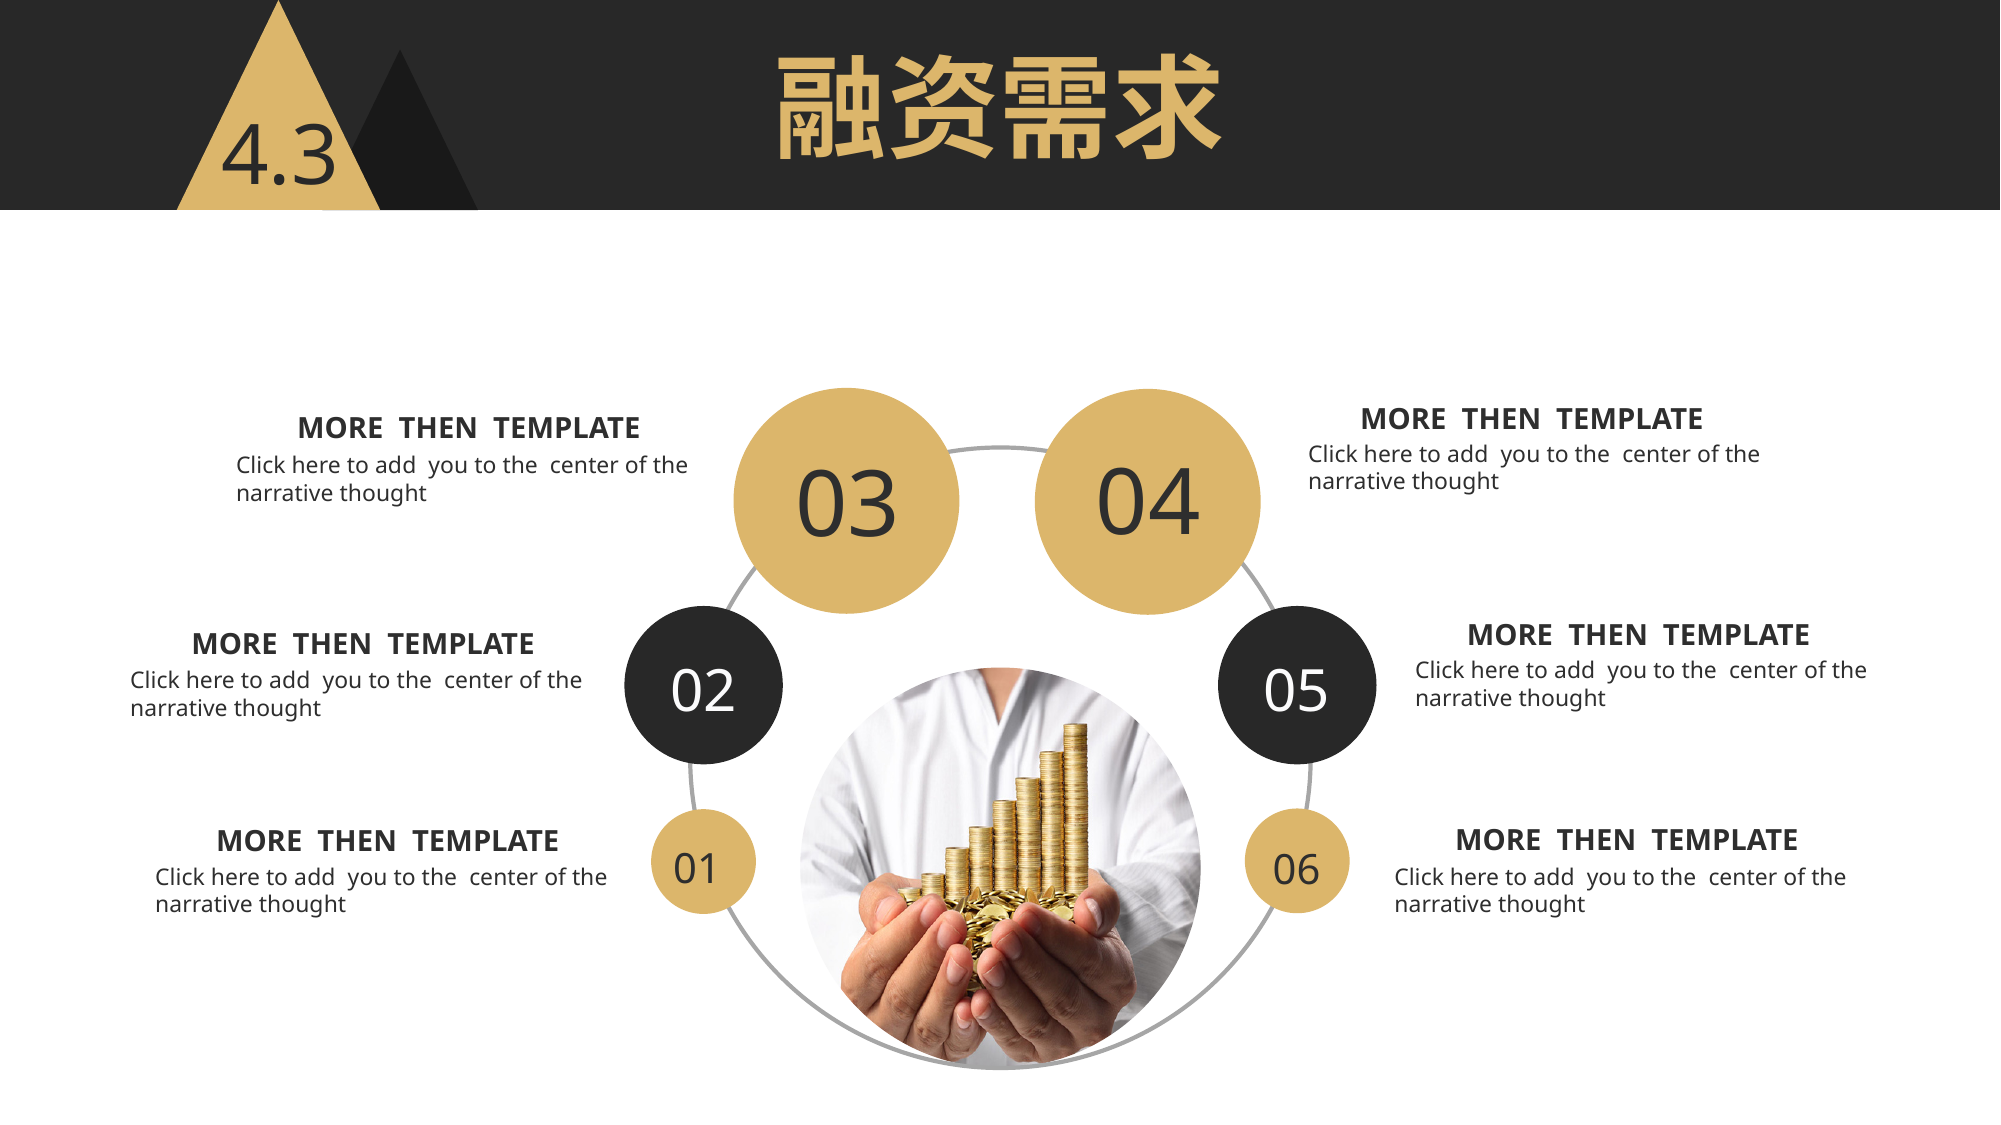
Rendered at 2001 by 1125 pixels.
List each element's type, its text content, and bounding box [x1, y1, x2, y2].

text_box MORE THEN TEMPLATE Click here to add you to the center of the narrative thought [115, 588, 610, 729]
text_box MORE THEN TEMPLATE Click here to add you to the center of the narrative thought [221, 373, 716, 513]
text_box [632, 809, 756, 914]
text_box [624, 605, 783, 765]
text_box MORE THEN TEMPLATE Click here to add you to the center of the narrative thought [140, 785, 635, 925]
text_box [1228, 808, 1350, 914]
text_box [232, 0, 325, 93]
text_box [175, 147, 382, 211]
text_box MORE THEN TEMPLATE Click here to add you to the center of the narrative thought [1379, 785, 1874, 925]
text_box [0, 0, 276, 211]
text_box [689, 446, 1312, 1070]
text_box MORE THEN TEMPLATE Click here to add you to the center of the narrative thought [1400, 588, 1895, 719]
text_box MORE THEN TEMPLATE Click here to add you to the center of the narrative thought [1293, 372, 1788, 502]
text_box 4.3 [206, 93, 354, 209]
text_box [281, 0, 2000, 211]
text_box 融资需求 [760, 29, 1240, 179]
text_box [1034, 388, 1261, 615]
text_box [733, 387, 960, 614]
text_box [1218, 605, 1377, 765]
text_box [320, 47, 480, 212]
